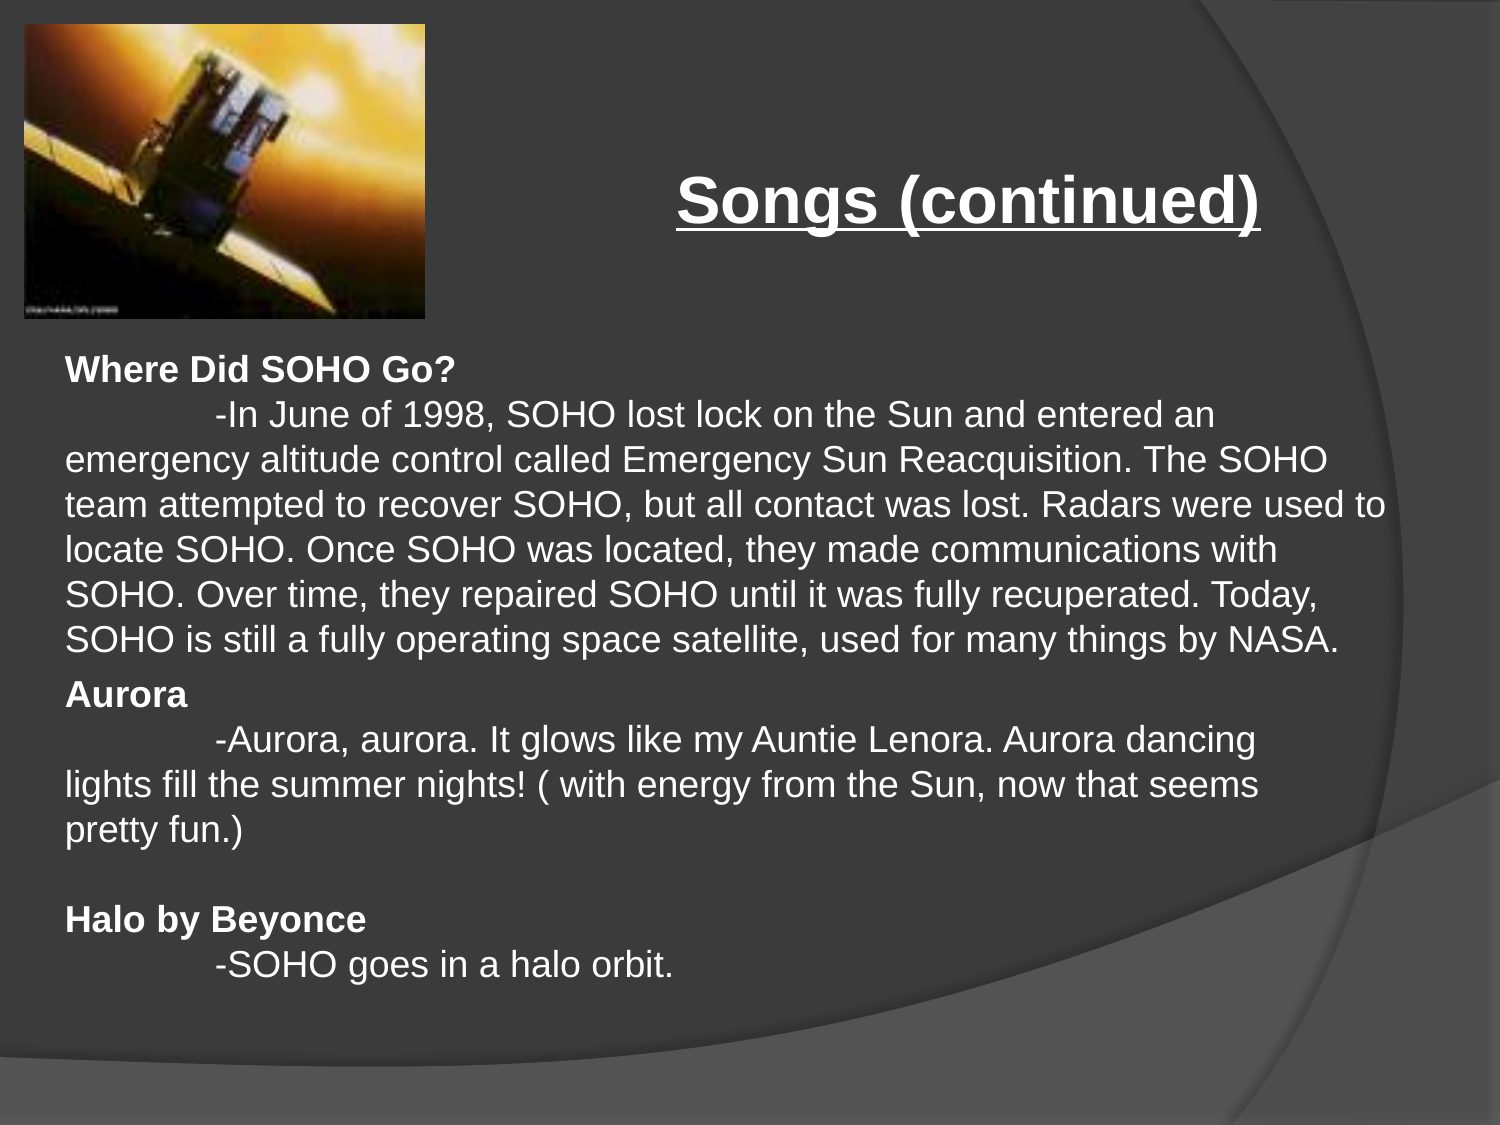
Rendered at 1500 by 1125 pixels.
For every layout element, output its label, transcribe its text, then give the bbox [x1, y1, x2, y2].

text_box Aurora -Aurora, aurora. It glows like my Auntie Lenora. Aurora dancing lights fill the summer nights! ( with energy from the Sun, now that seems pretty fun.) [49, 662, 1338, 858]
picture [24, 24, 426, 319]
text_box Halo by Beyonce -SOHO goes in a halo orbit. [50, 887, 1275, 993]
text_box Songs (continued) [599, 149, 1338, 245]
text_box Where Did SOHO Go? -In June of 1998, SOHO lost lock on the Sun and entered an emergency altitude control called Emergency Sun Reacquisition. The SOHO team attempted to recover SOHO, but all contact was lost. Radars were used to locate SOHO. Once SOHO was located, they made communications with SOHO. Over time, they repaired SOHO until it was fully recuperated. Today, SOHO is still a fully operating space satellite, used for many things by NASA. [49, 337, 1413, 668]
